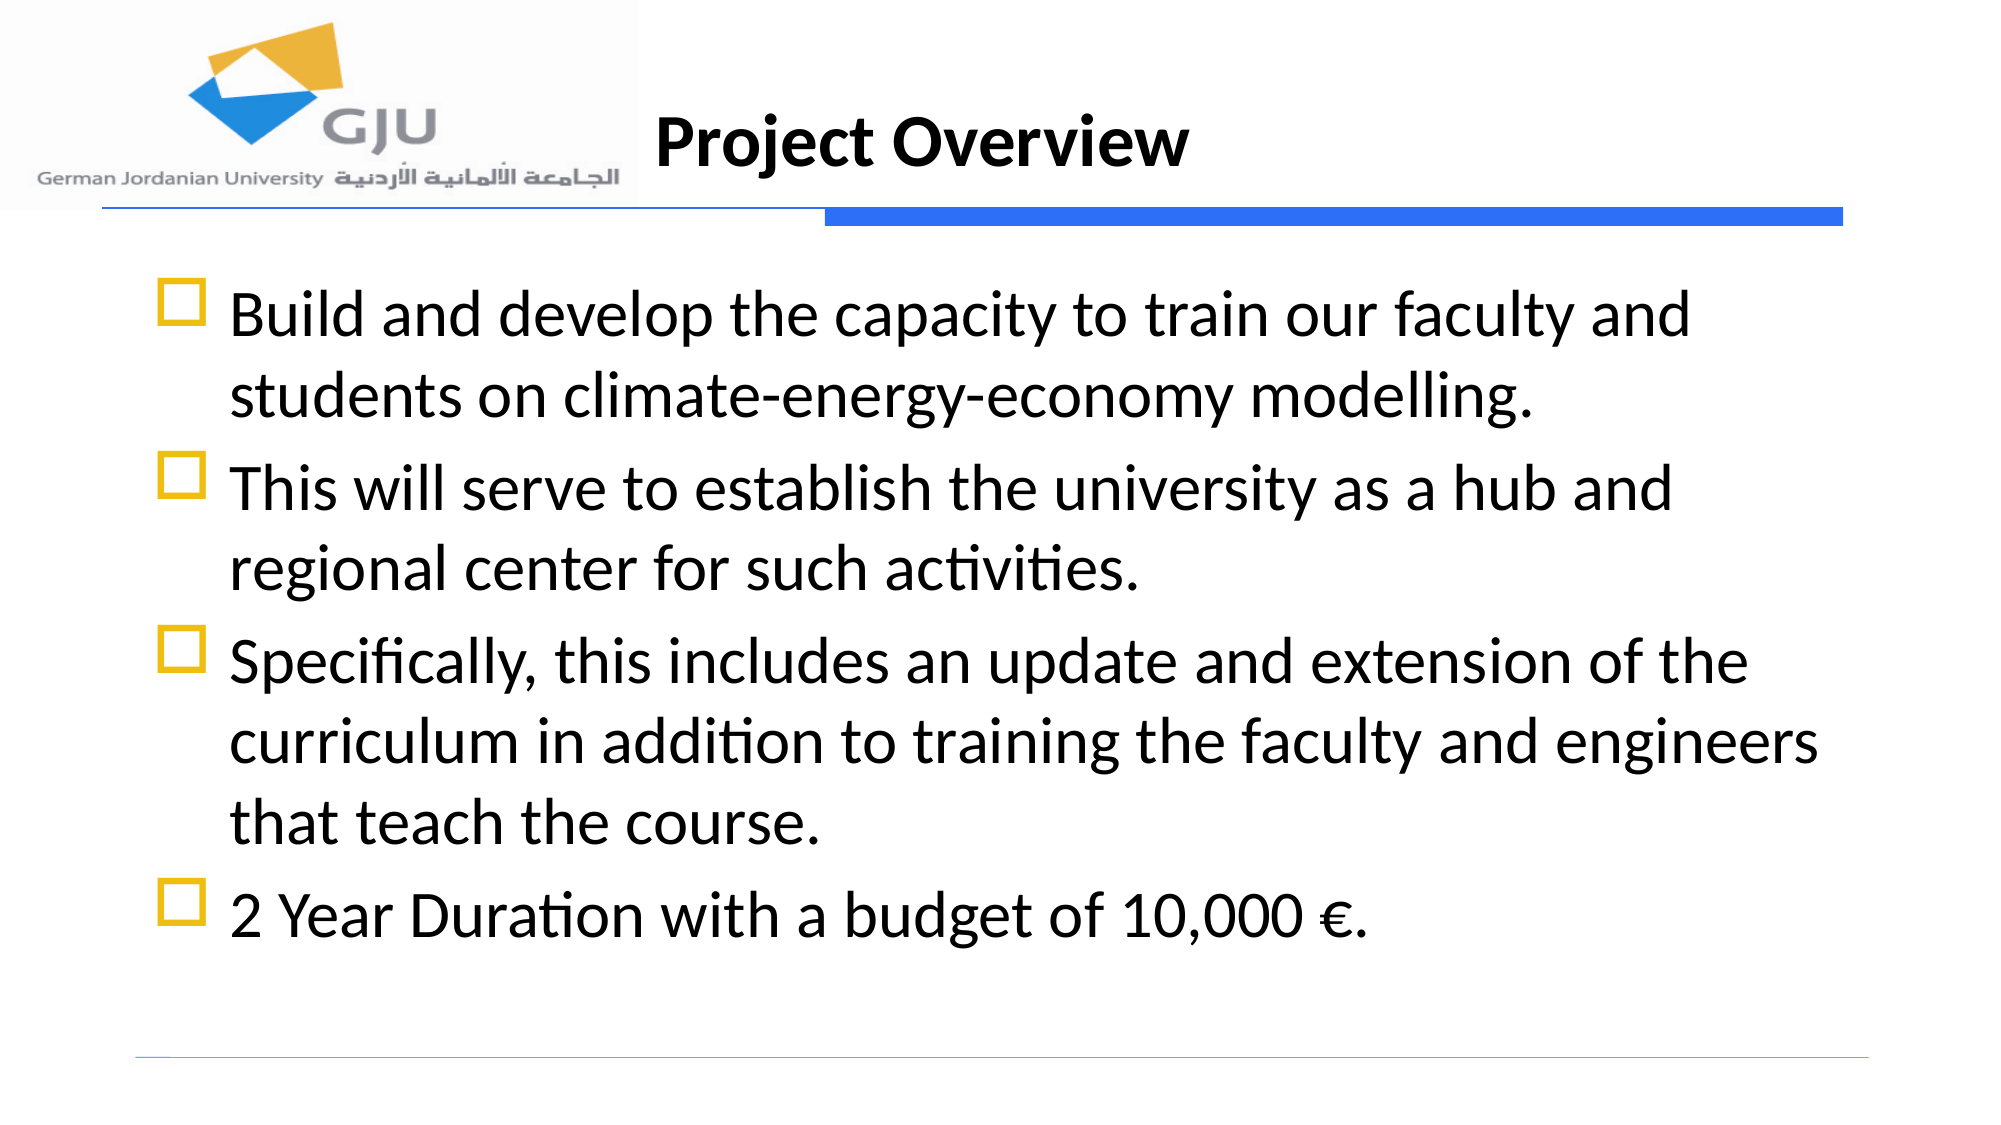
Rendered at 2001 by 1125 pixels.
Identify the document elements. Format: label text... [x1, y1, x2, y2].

picture [0, 0, 639, 211]
title Project Overview [640, 35, 1875, 189]
list Build and develop the capacity to train our faculty and students on climate-energy-economy modelling. This will serve to establish the university as a hub and regional center for such activities. Specifically, this includes an update and extension of the curriculum in addition to training the faculty and engineers that teach the course. 2 Year Duration with a budget of 10,000 €. [137, 262, 1863, 977]
